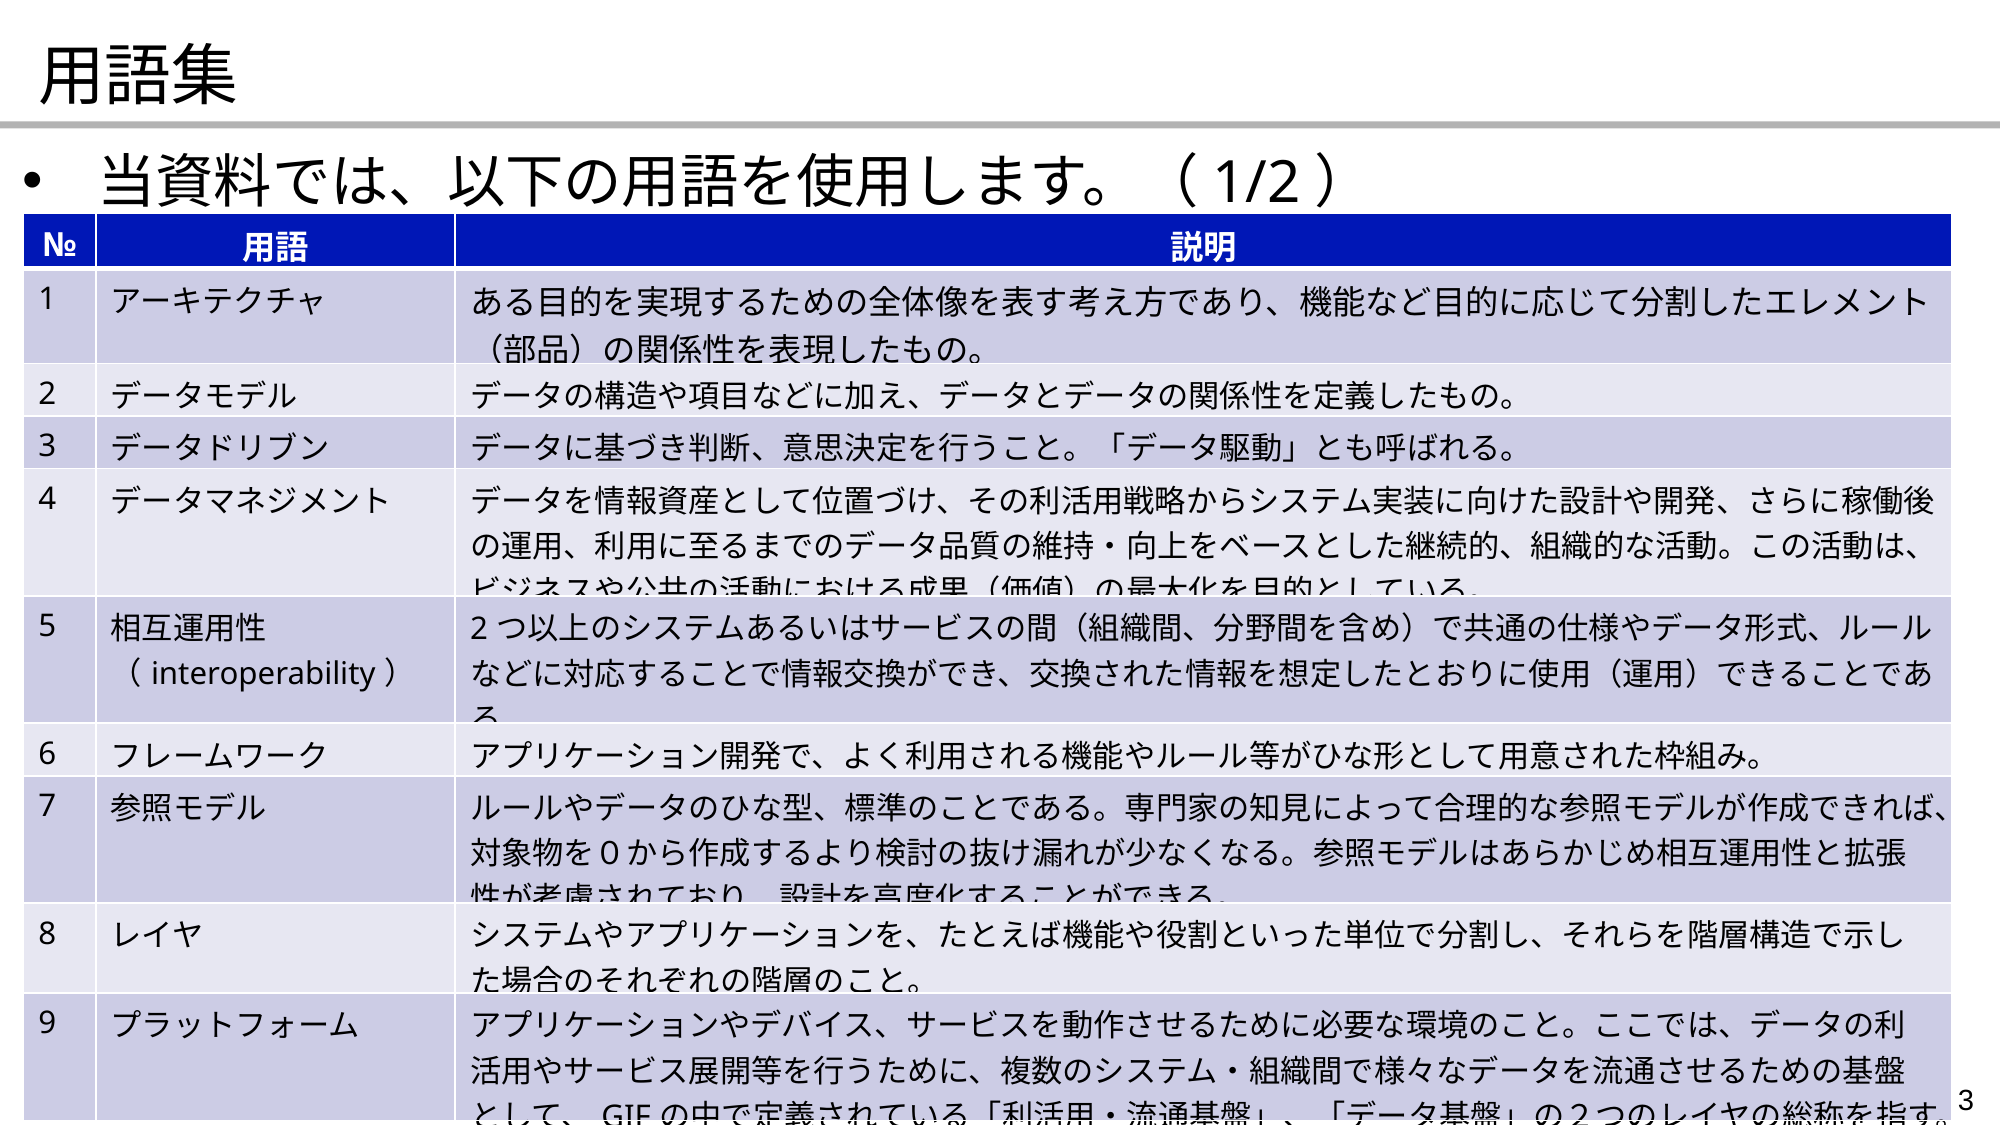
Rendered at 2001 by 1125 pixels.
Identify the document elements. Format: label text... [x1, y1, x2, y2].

table_cell 8 [24, 904, 95, 992]
slide_number 3 [1881, 1073, 1989, 1124]
table_header 用語 [97, 214, 454, 266]
table_cell 相互運用性 （interoperability） [97, 597, 454, 722]
table_cell 7 [24, 777, 95, 902]
table_cell 1 [24, 271, 95, 363]
table_cell 2つ以上のシステムあるいはサービスの間（組織間、分野間を含め）で共通の仕様やデータ形式、ルールなどに対応することで情報交換ができ、交換された情報を想定したとおりに使用（運用）できることである。 [456, 597, 1951, 722]
table_cell 参照モデル [97, 777, 454, 902]
table_cell 4 [24, 469, 95, 595]
table_cell データを情報資産として位置づけ、その利活用戦略からシステム実装に向けた設計や開発、さらに稼働後の運用、利用に至るまでのデータ品質の維持・向上をベースとした継続的、組織的な活動。この活動は、ビジネスや公共の活動における成果（価値）の最大化を目的としている。 [456, 469, 1951, 595]
table_cell データの構造や項目などに加え、データとデータの関係性を定義したもの。 [456, 364, 1951, 415]
table_cell 9 [24, 994, 95, 1120]
table_cell アプリケーションやデバイス、サービスを動作させるために必要な環境のこと。ここでは、データの利活用やサービス展開等を行うために、複数のシステム・組織間で様々なデータを流通させるための基盤として、GIFの中で定義されている「利活用・流通基盤」、「データ基盤」の２つのレイヤの総称を指す。 [456, 994, 1951, 1120]
table_cell システムやアプリケーションを、たとえば機能や役割といった単位で分割し、それらを階層構造で示した場合のそれぞれの階層のこと。 [456, 904, 1951, 992]
text_box 当資料では、以下の用語を使用します。（1/2） [7, 137, 1993, 222]
table_cell 3 [24, 417, 95, 468]
table_cell プラットフォーム [97, 994, 454, 1120]
table_cell データドリブン [97, 417, 454, 468]
table_cell データマネジメント [97, 469, 454, 595]
table_cell フレームワーク [97, 724, 454, 775]
table_cell ある目的を実現するための全体像を表す考え方であり、機能など目的に応じて分割したエレメント（部品）の関係性を表現したもの。 [456, 271, 1951, 363]
table_header 説明 [456, 214, 1951, 266]
table_cell ルールやデータのひな型、標準のことである。専門家の知見によって合理的な参照モデルが作成できれば、対象物を０から作成するより検討の抜け漏れが少なくなる。参照モデルはあらかじめ相互運用性と拡張性が考慮されており、設計を高度化することができる。 [456, 777, 1951, 902]
table_cell データモデル [97, 364, 454, 415]
table_cell 6 [24, 724, 95, 775]
table_cell アーキテクチャ [97, 271, 454, 363]
table_cell 2 [24, 364, 95, 415]
table_header № [24, 214, 95, 266]
table_cell 5 [24, 597, 95, 722]
table_cell アプリケーション開発で、よく利用される機能やルール等がひな形として用意された枠組み。 [456, 724, 1951, 775]
text_box 用語集 [23, 34, 1910, 121]
table_cell データに基づき判断、意思決定を行うこと。「データ駆動」とも呼ばれる。 [456, 417, 1951, 468]
table_cell レイヤ [97, 904, 454, 992]
